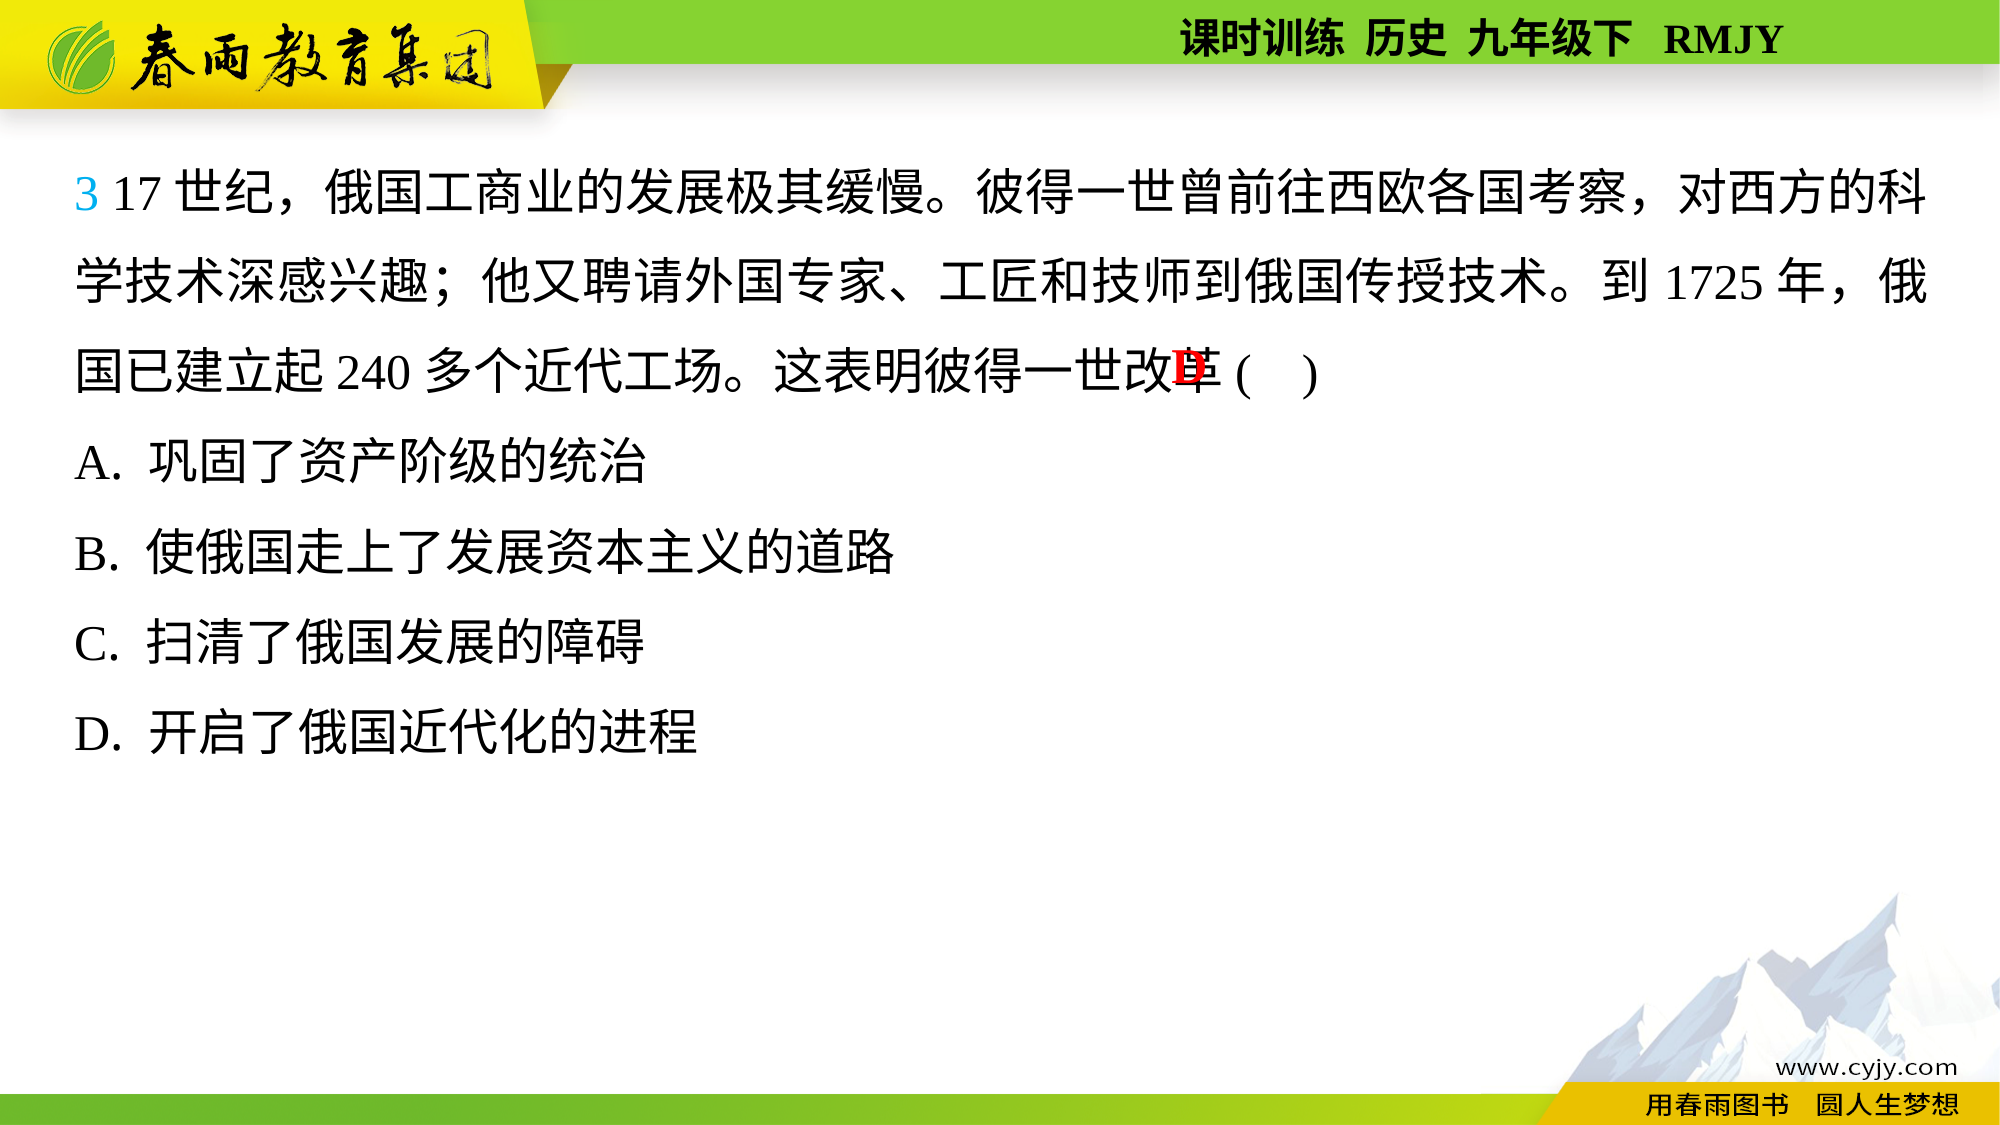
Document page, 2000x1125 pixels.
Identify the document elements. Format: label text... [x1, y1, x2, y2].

picture [0, 0, 2000, 1125]
list 3 17世纪，俄国工商业的发展极其缓慢。彼得一世曾前往西欧各国考察，对西方的科学技术深感兴趣；他又聘请外国专家、工匠和技师到俄国传授技术。到1725年，俄国已建立起240多个近代工场。这表明彼得一世改革( ) A. 巩固了资产阶级的统治 B. 使俄国走上了发展资本主义的道路 C. 扫清了俄国发展的障碍 D. 开启了俄国近代化的进程 [59, 122, 1944, 774]
text_box D [1156, 326, 1223, 401]
